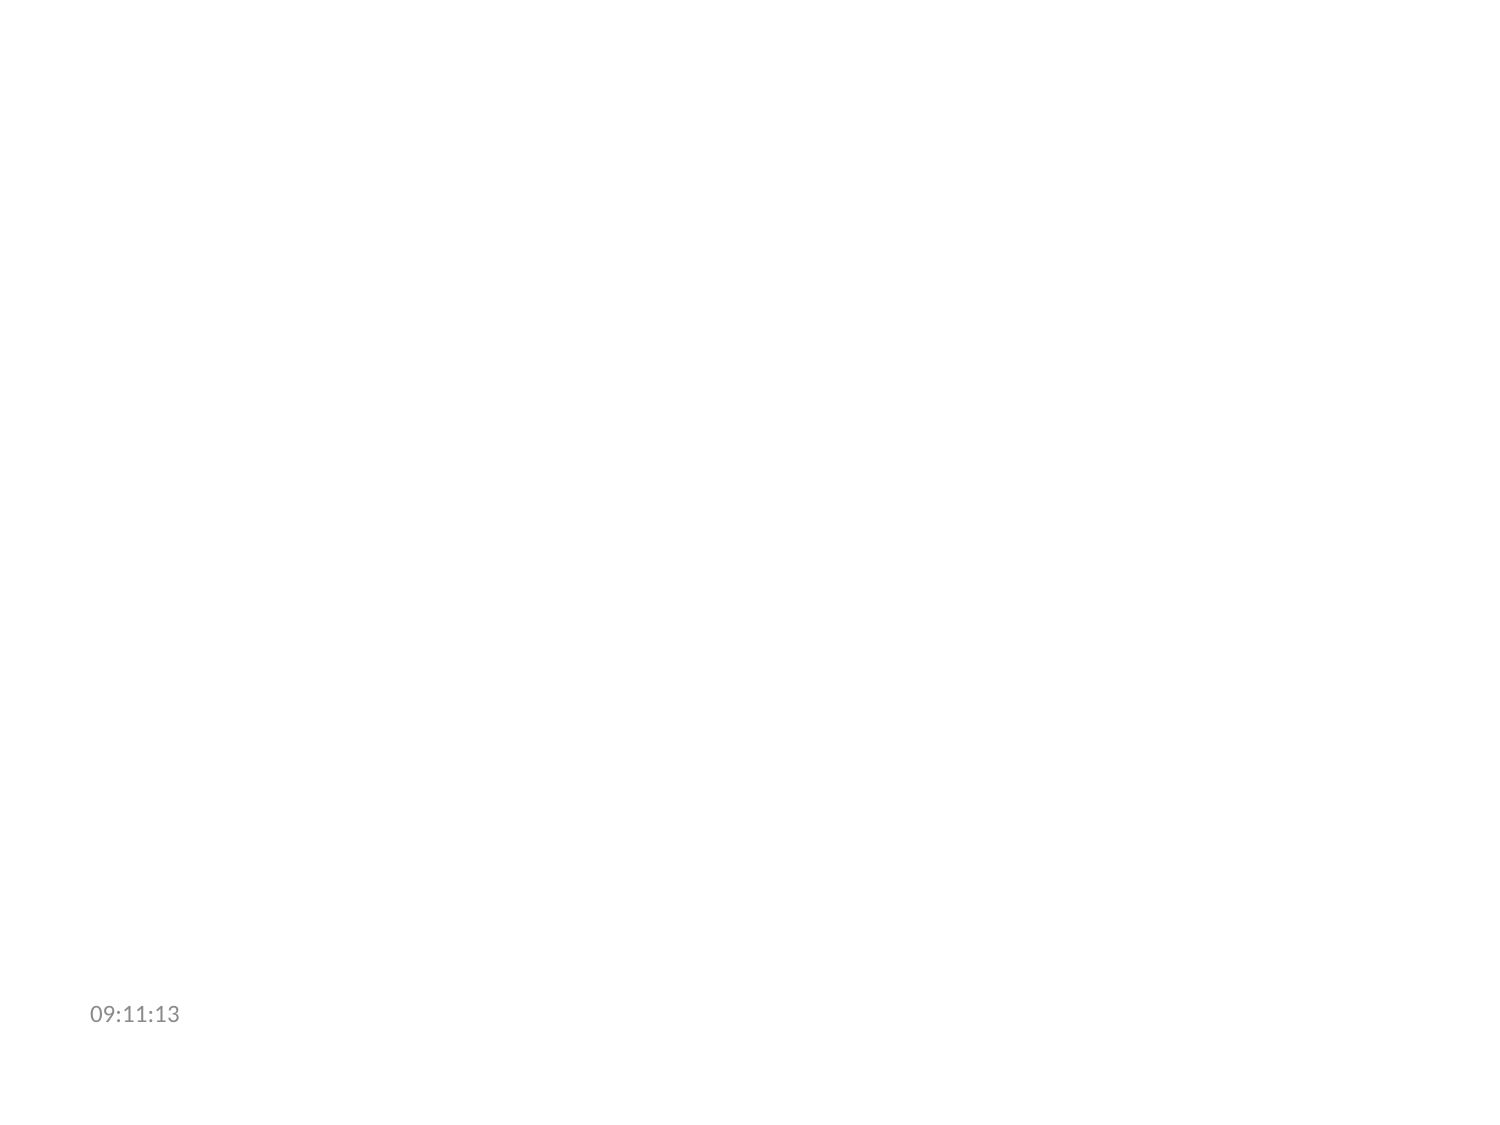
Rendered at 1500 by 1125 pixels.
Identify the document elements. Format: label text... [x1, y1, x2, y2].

text_box 15:35:09 [75, 982, 425, 1043]
